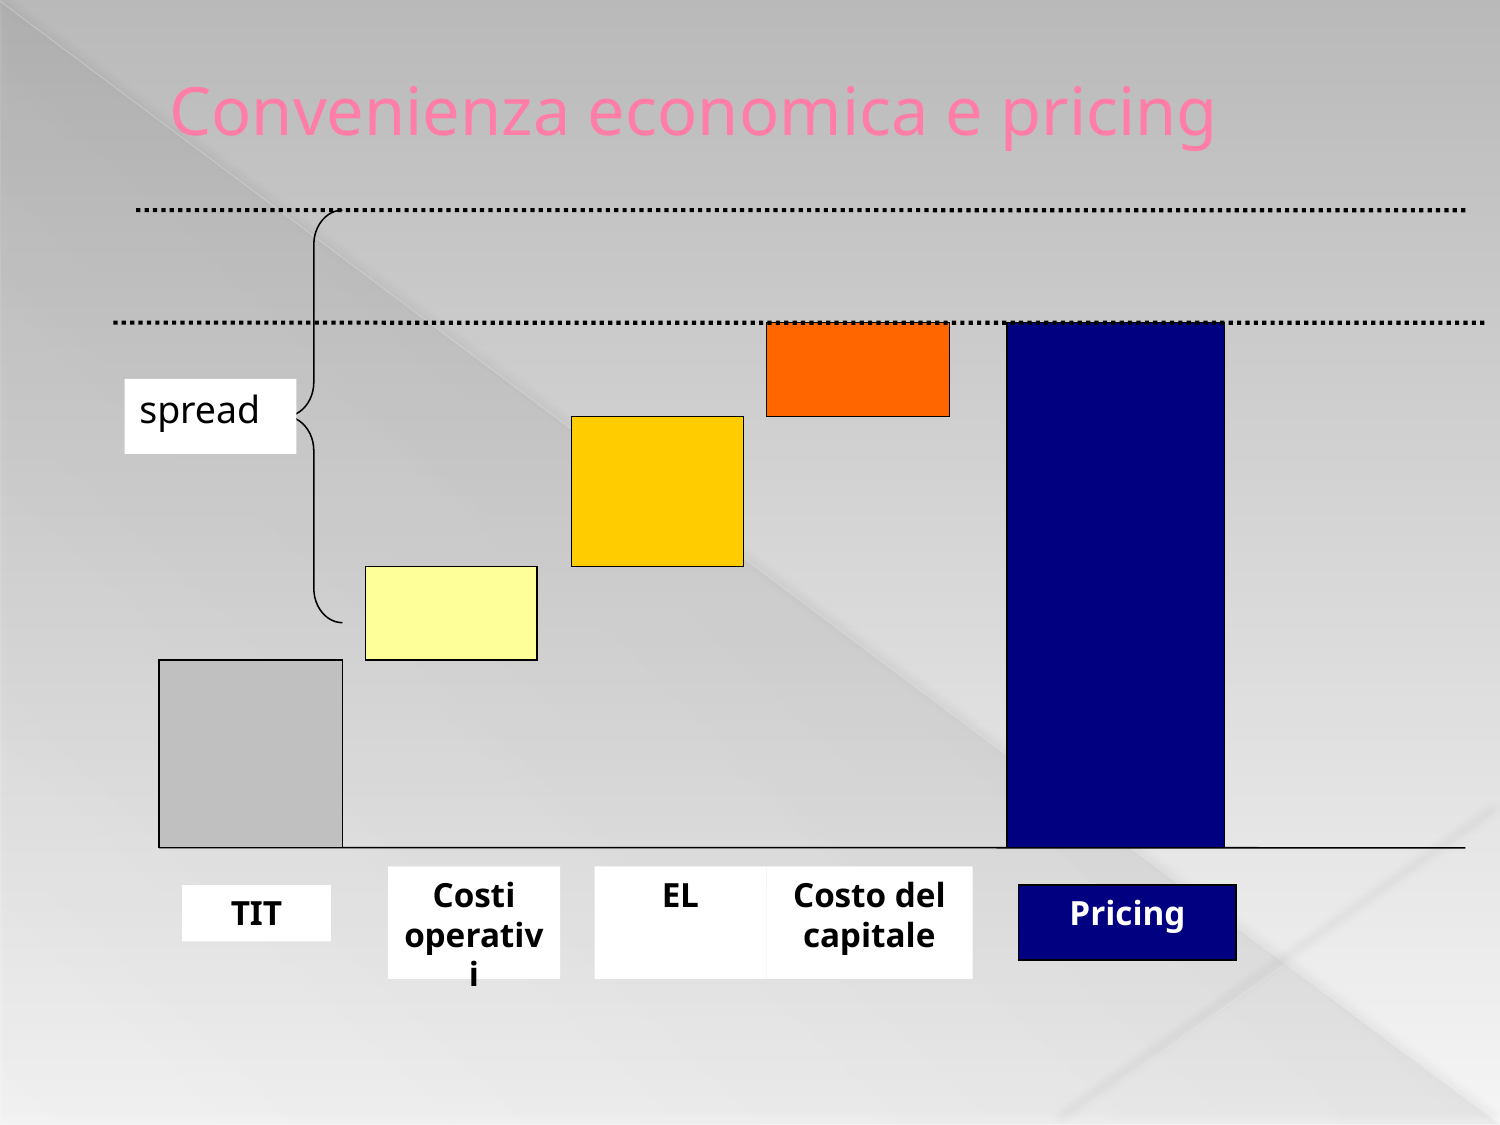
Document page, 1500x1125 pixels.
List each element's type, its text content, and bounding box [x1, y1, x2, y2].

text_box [101, 172, 1500, 1017]
title Convenienza economica e pricing [75, 43, 1425, 173]
